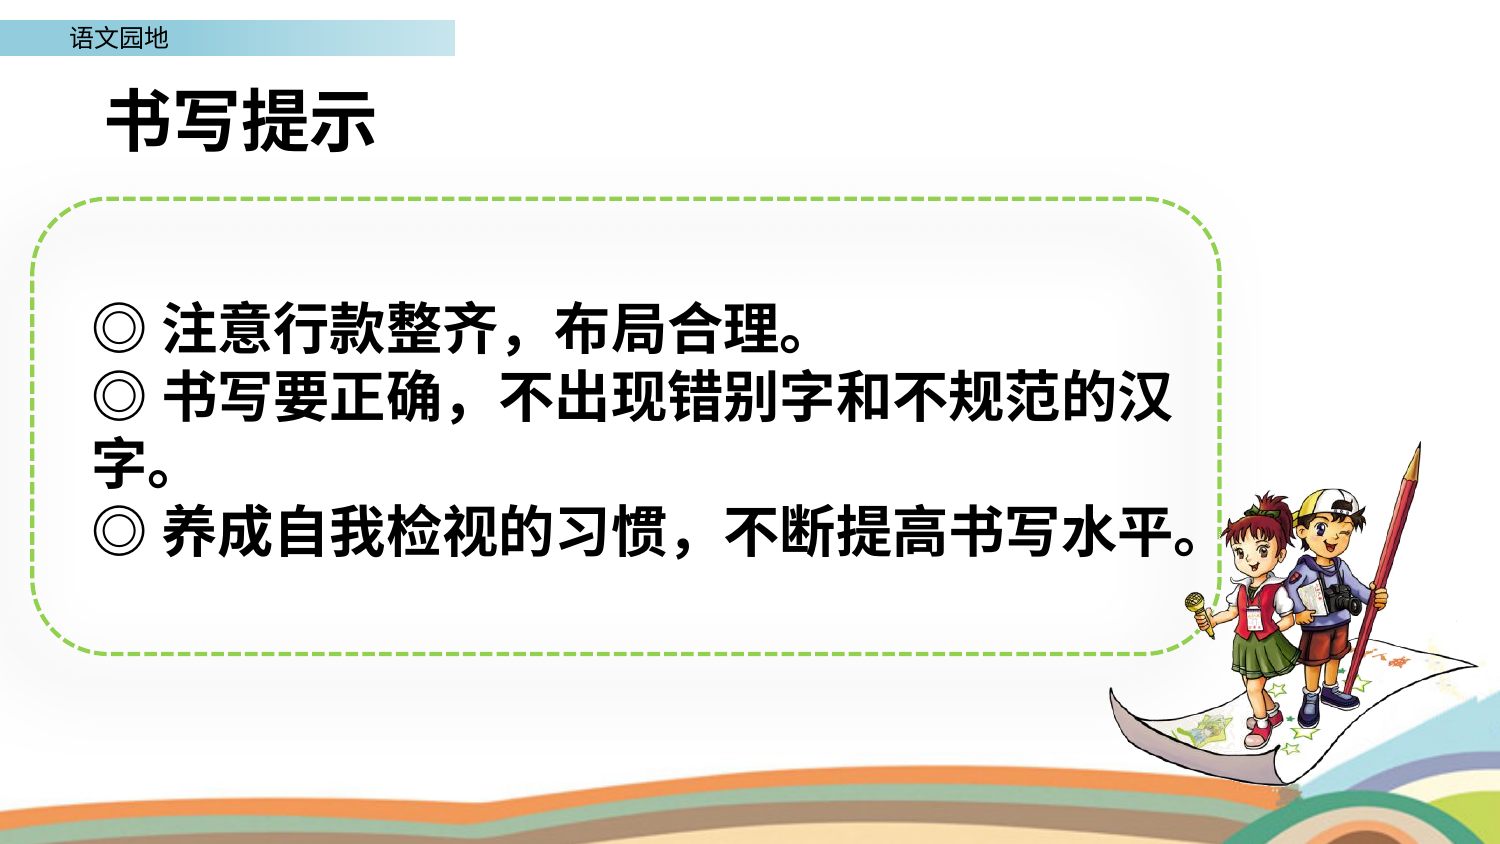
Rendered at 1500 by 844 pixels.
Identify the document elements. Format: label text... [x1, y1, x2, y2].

text_box [30, 196, 1222, 657]
picture [0, 438, 1500, 844]
text_box 书写提示 [88, 70, 440, 168]
